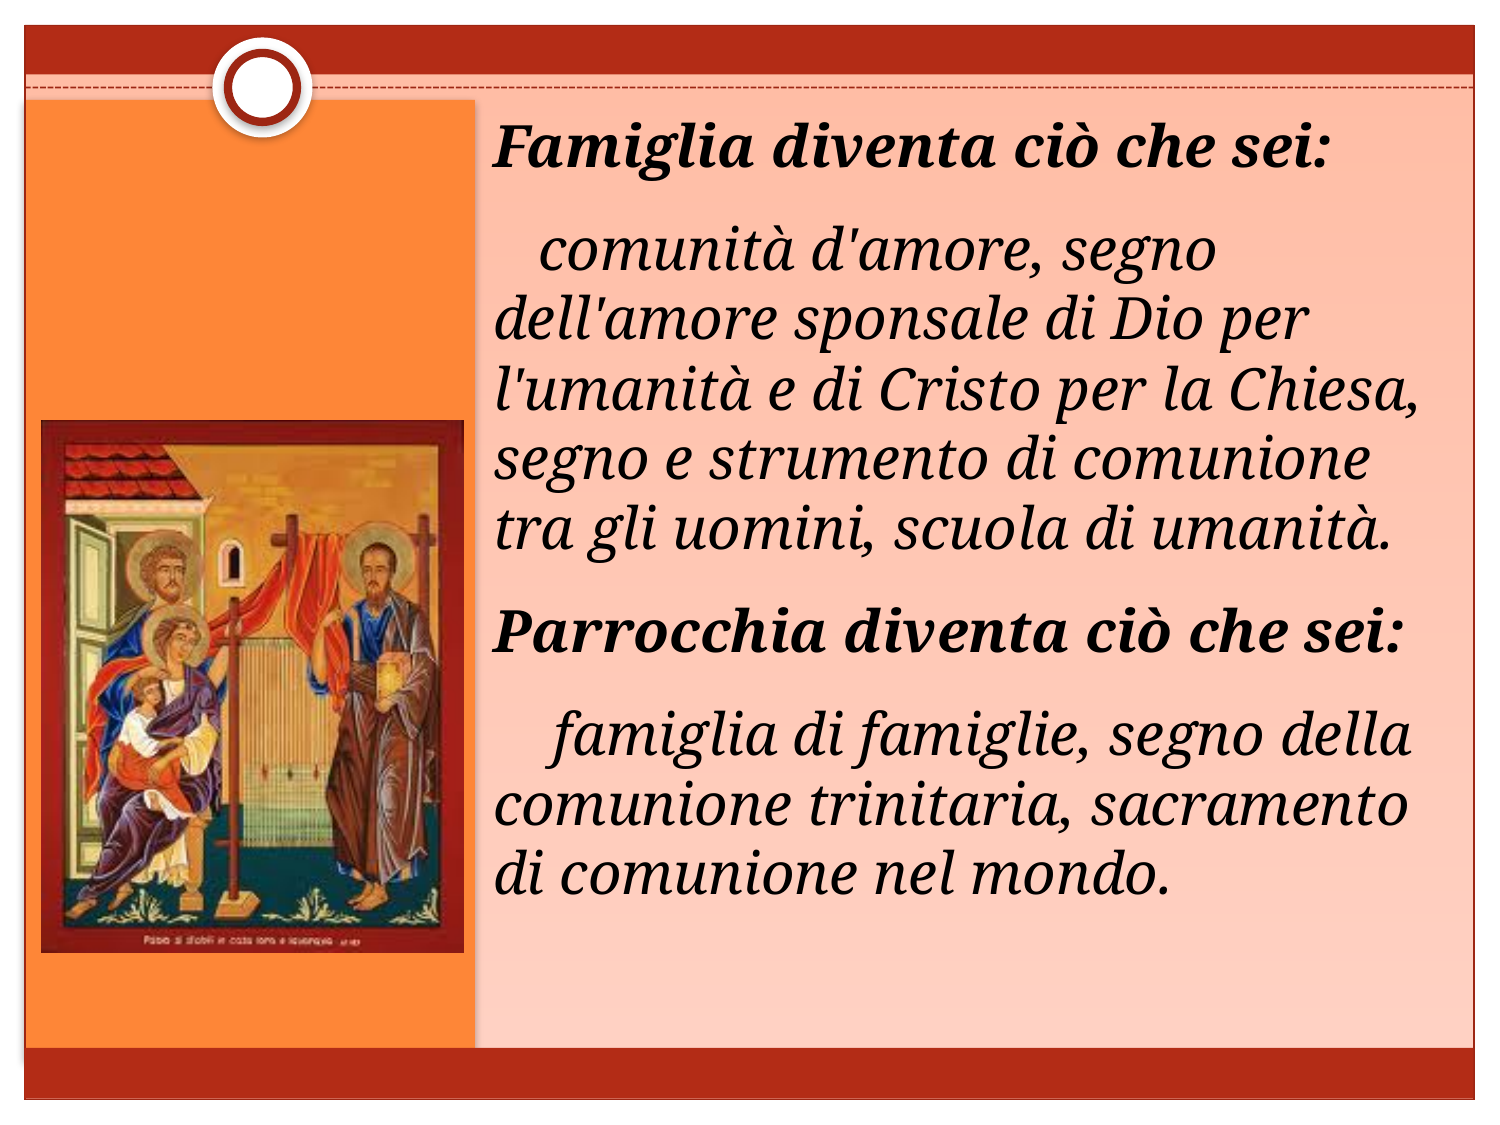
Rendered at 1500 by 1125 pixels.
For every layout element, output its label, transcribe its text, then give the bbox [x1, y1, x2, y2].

list Famiglia diventa ciò che sei: comunità d'amore, segno dell'amore sponsale di Dio per l'umanità e di Cristo per la Chiesa, segno e strumento di comunione tra gli uomini, scuola di umanità. Parrocchia diventa ciò che sei: famiglia di famiglie, segno della comunione trinitaria, sacramento di comunione nel mondo. [478, 101, 1447, 1012]
picture [40, 420, 464, 953]
